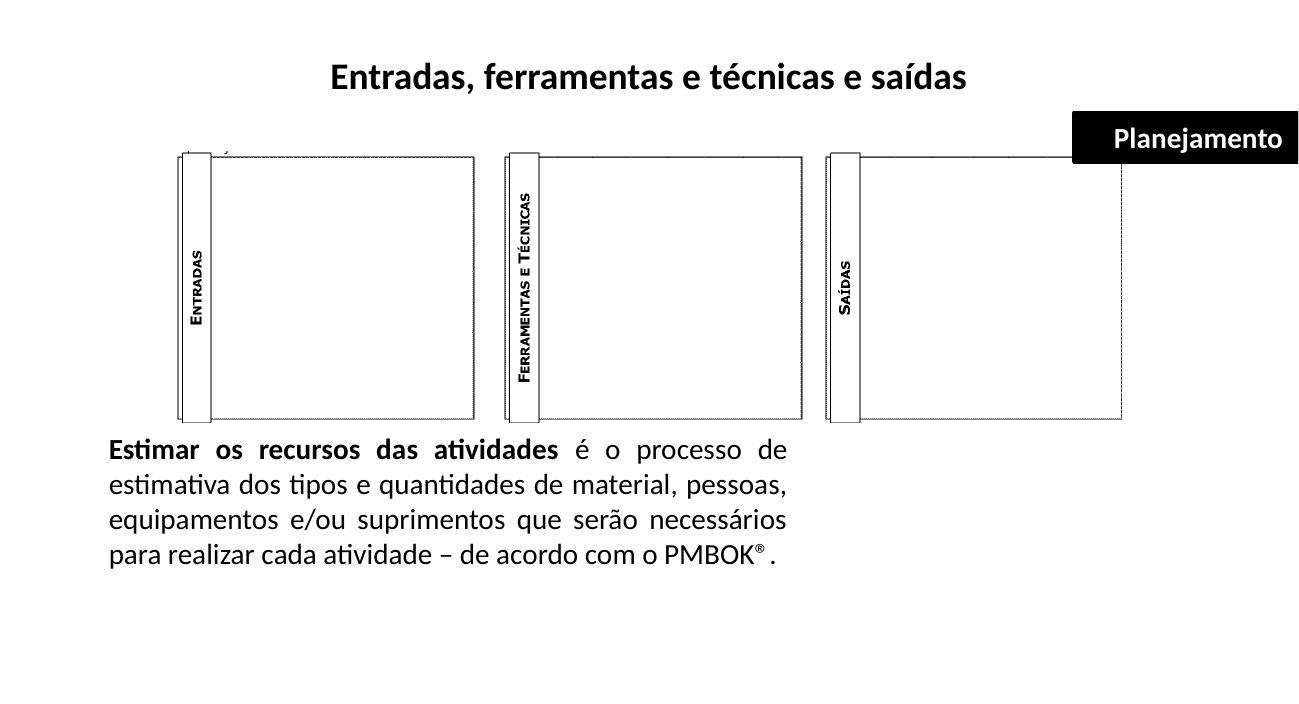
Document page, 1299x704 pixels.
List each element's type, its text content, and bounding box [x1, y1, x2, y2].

picture [176, 151, 1122, 423]
text_box Entradas, ferramentas e técnicas e saídas [0, 44, 1299, 106]
text_box Planejamento [1074, 112, 1299, 162]
text_box Estimar os recursos das atividades é o processo de estimativa dos tipos e quantidades de material, pessoas, equipamentos e/ou suprimentos que serão necessários para realizar cada atividade – de acordo com o PMBOK®. [93, 422, 803, 615]
